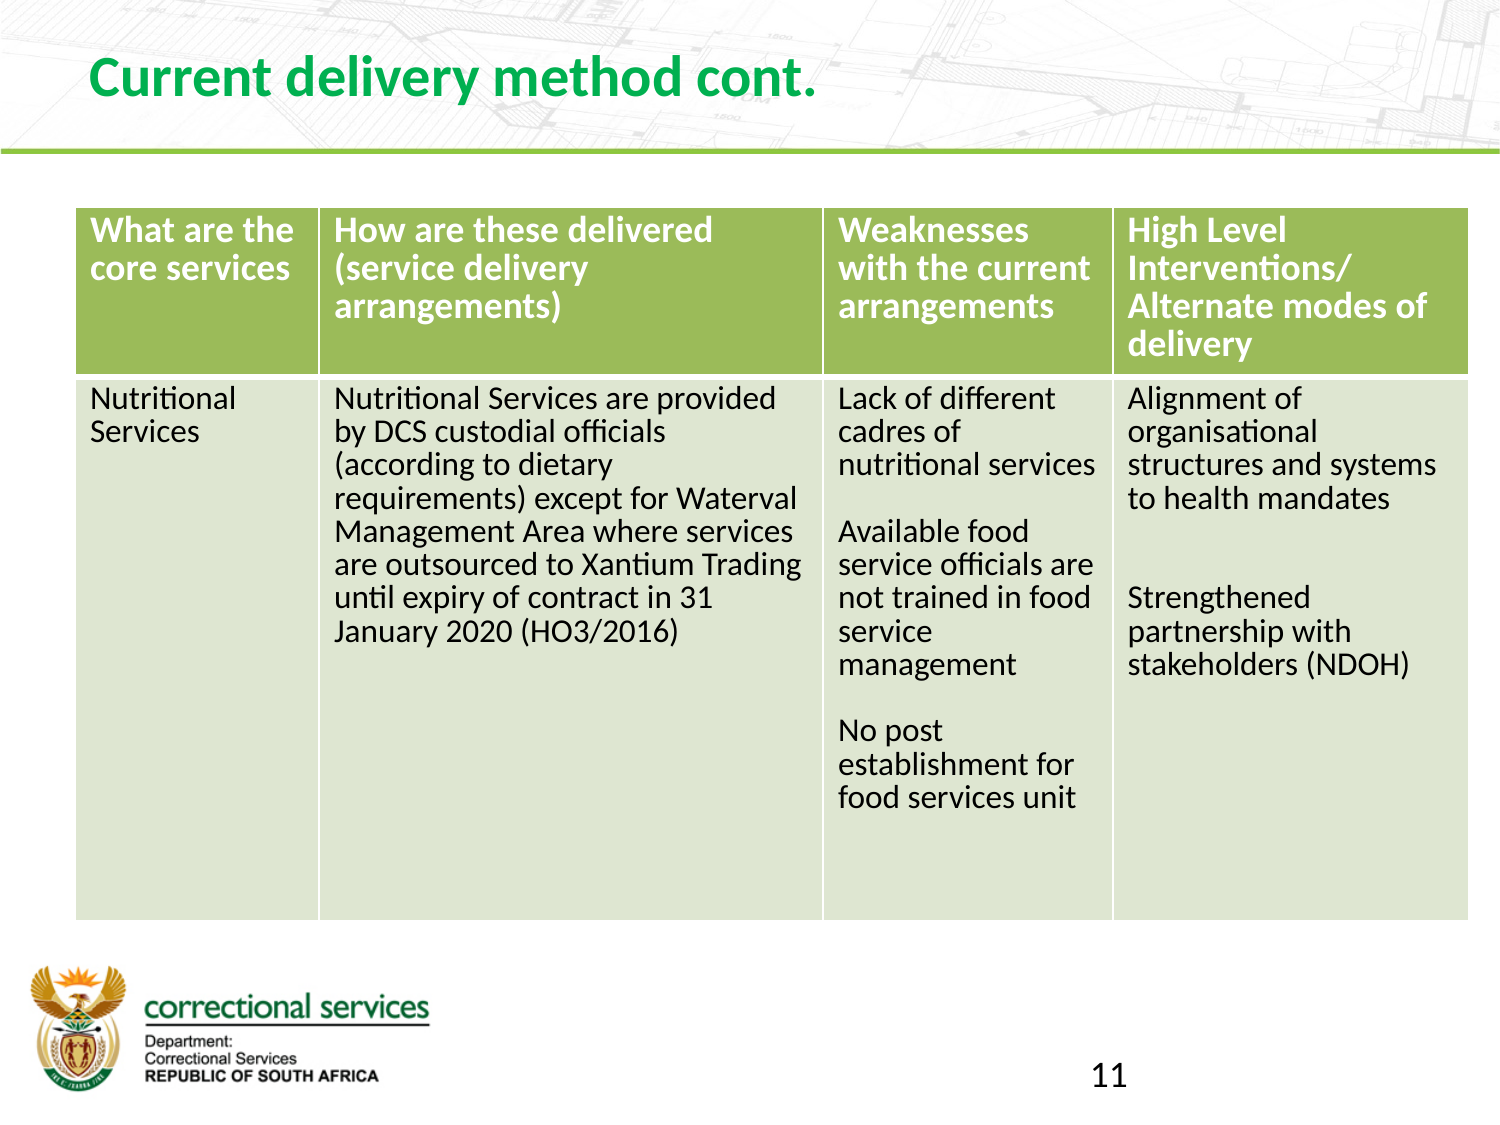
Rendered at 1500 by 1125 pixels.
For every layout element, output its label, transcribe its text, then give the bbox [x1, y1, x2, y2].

slide_number 11 [1074, 1042, 1425, 1103]
table_header What are the core services [76, 208, 318, 374]
table_cell Nutritional Services are provided by DCS custodial officials (according to dietary requirements) except for Waterval Management Area where services are outsourced to Xantium Trading until expiry of contract in 31 January 2020 (HO3/2016) [320, 380, 822, 920]
picture [0, 0, 1500, 154]
picture [0, 936, 481, 1125]
table_cell Lack of different cadres of nutritional services Available food service officials are not trained in food service management No post establishment for food services unit [824, 380, 1112, 920]
table_header Weaknesses with the current arrangements [824, 208, 1112, 374]
text_box Current delivery method cont. [74, 30, 1425, 116]
table_header High Level Interventions/ Alternate modes of delivery [1114, 208, 1468, 374]
table_cell Alignment of organisational structures and systems to health mandates Strengthened partnership with stakeholders (NDOH) [1114, 380, 1468, 920]
table_header How are these delivered (service delivery arrangements) [320, 208, 822, 374]
table_cell Nutritional Services [76, 380, 318, 920]
